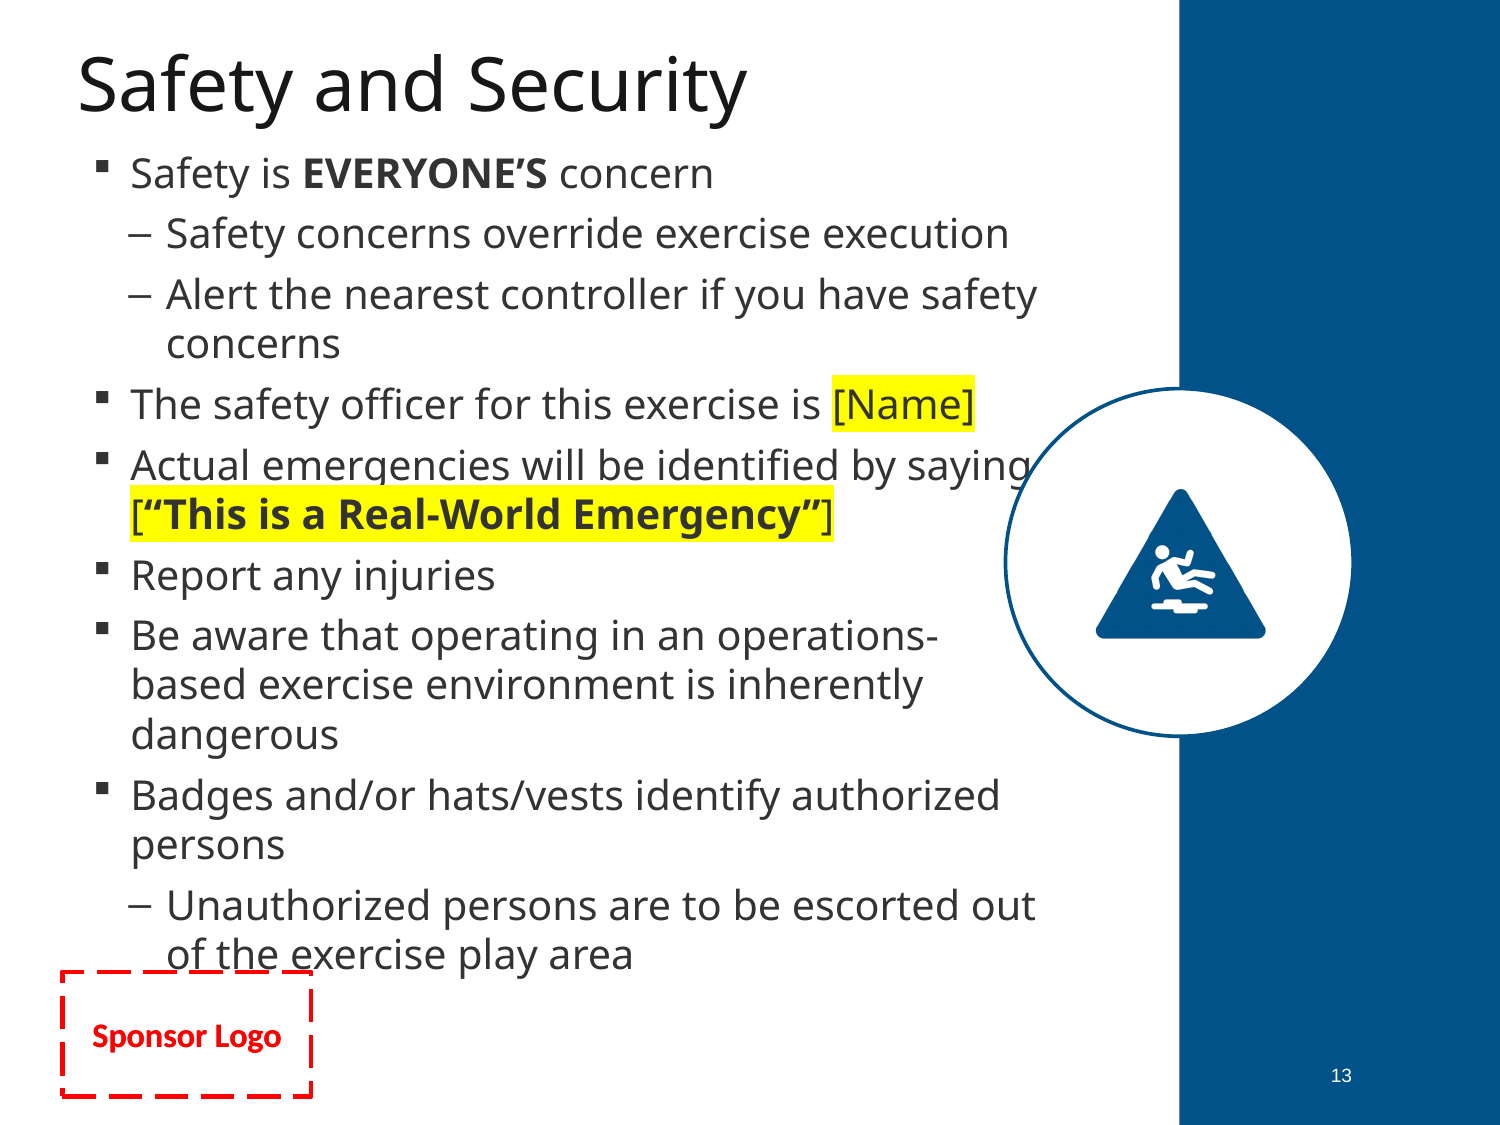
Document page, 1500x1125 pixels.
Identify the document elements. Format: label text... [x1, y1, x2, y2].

list Safety is EVERYONE’S concern Safety concerns override exercise execution Alert the nearest controller if you have safety concerns The safety officer for this exercise is [Name] Actual emergencies will be identified by saying [“This is a Real-World Emergency”] Report any injuries Be aware that operating in an operations-based exercise environment is inherently dangerous Badges and/or hats/vests identify authorized persons Unauthorized persons are to be escorted out of the exercise play area [77, 137, 1064, 988]
text_box [1003, 386, 1356, 739]
title Safety and Security [62, 0, 982, 164]
slide_number 13 [1242, 1052, 1368, 1098]
text_box [1177, 0, 1500, 1125]
picture [1086, 469, 1275, 658]
